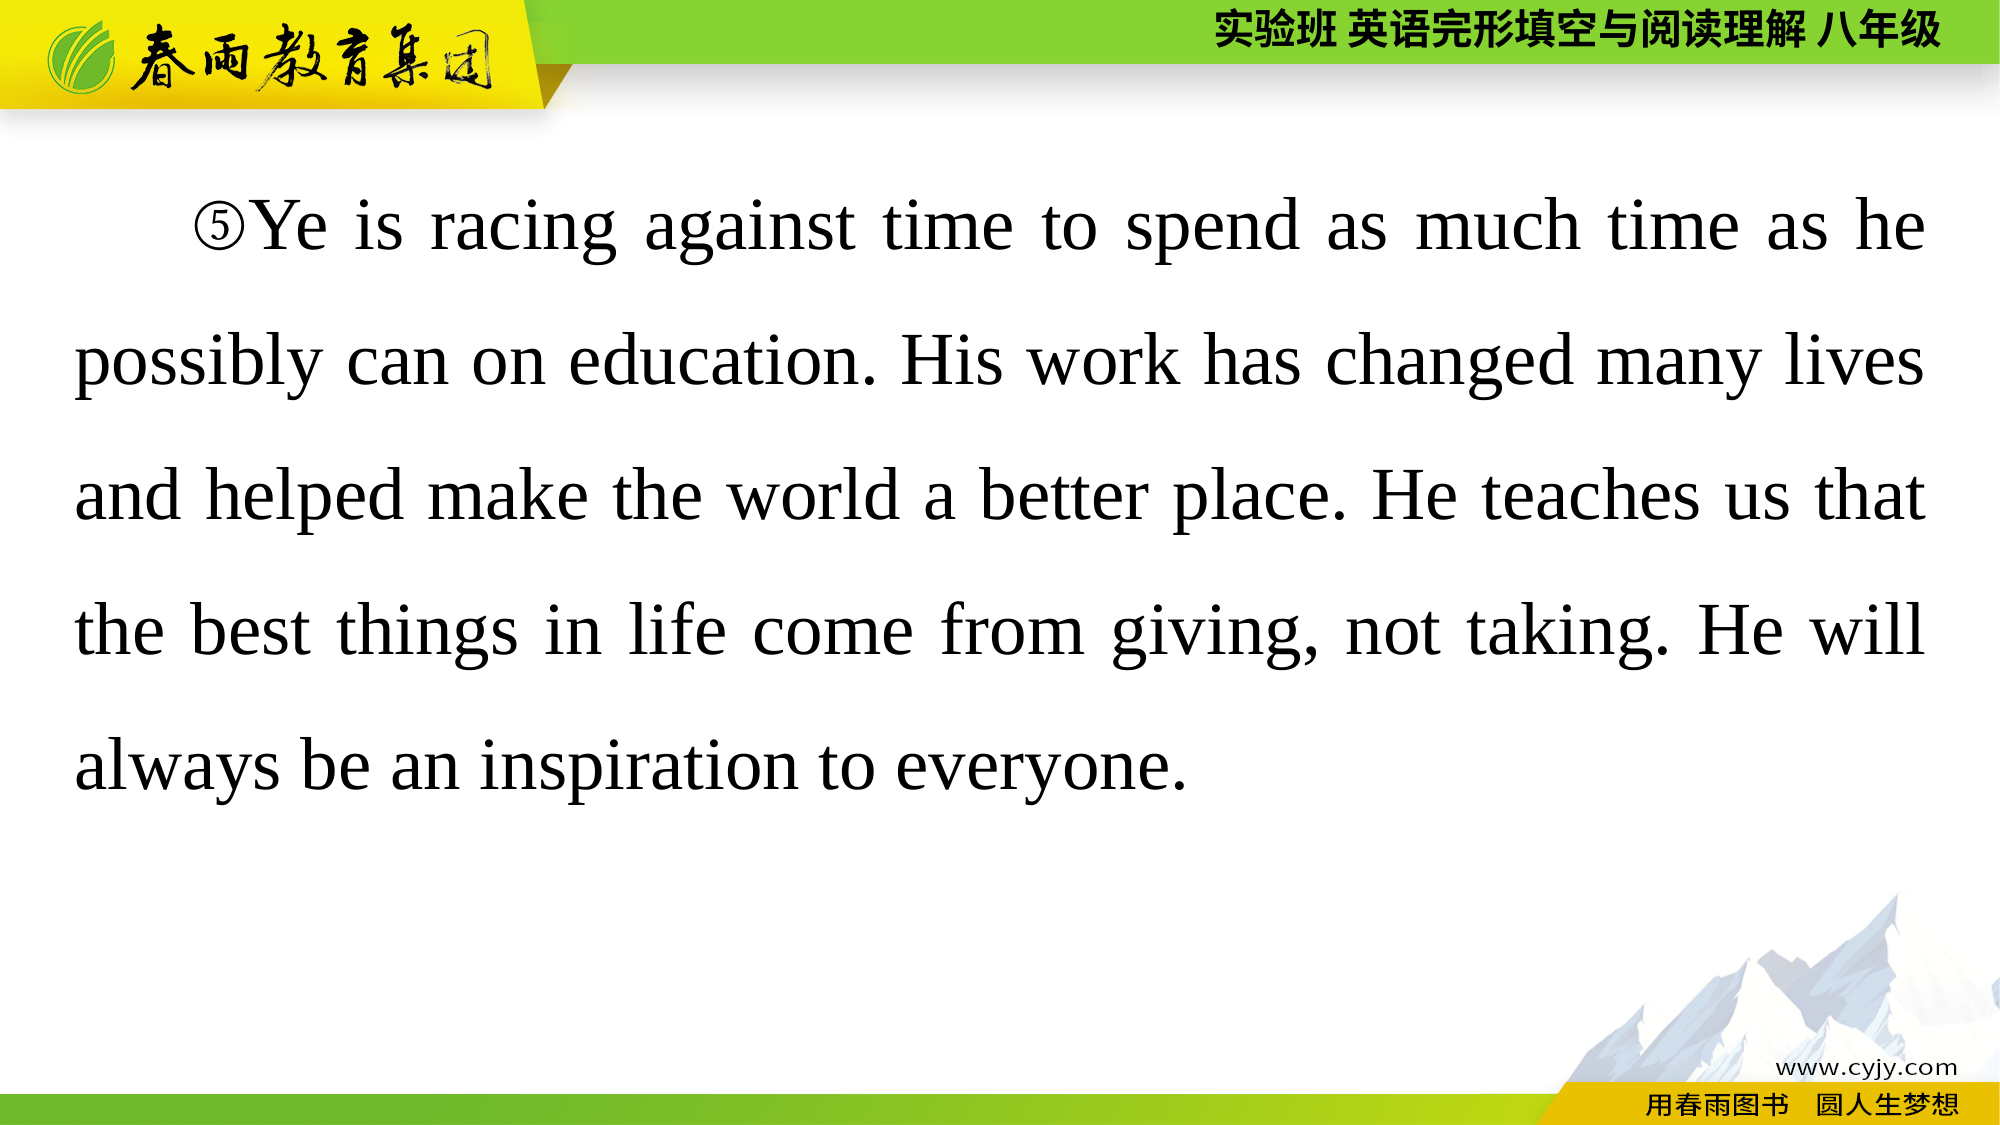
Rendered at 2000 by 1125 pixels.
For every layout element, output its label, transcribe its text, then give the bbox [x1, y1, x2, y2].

picture [0, 0, 2000, 1125]
list ⑤Ye is racing against time to spend as much time as he possibly can on education. His work has changed many lives and helped make the world a better place. He teaches us that the best things in life come from giving, not taking. He will always be an inspiration to everyone. [59, 122, 1944, 820]
